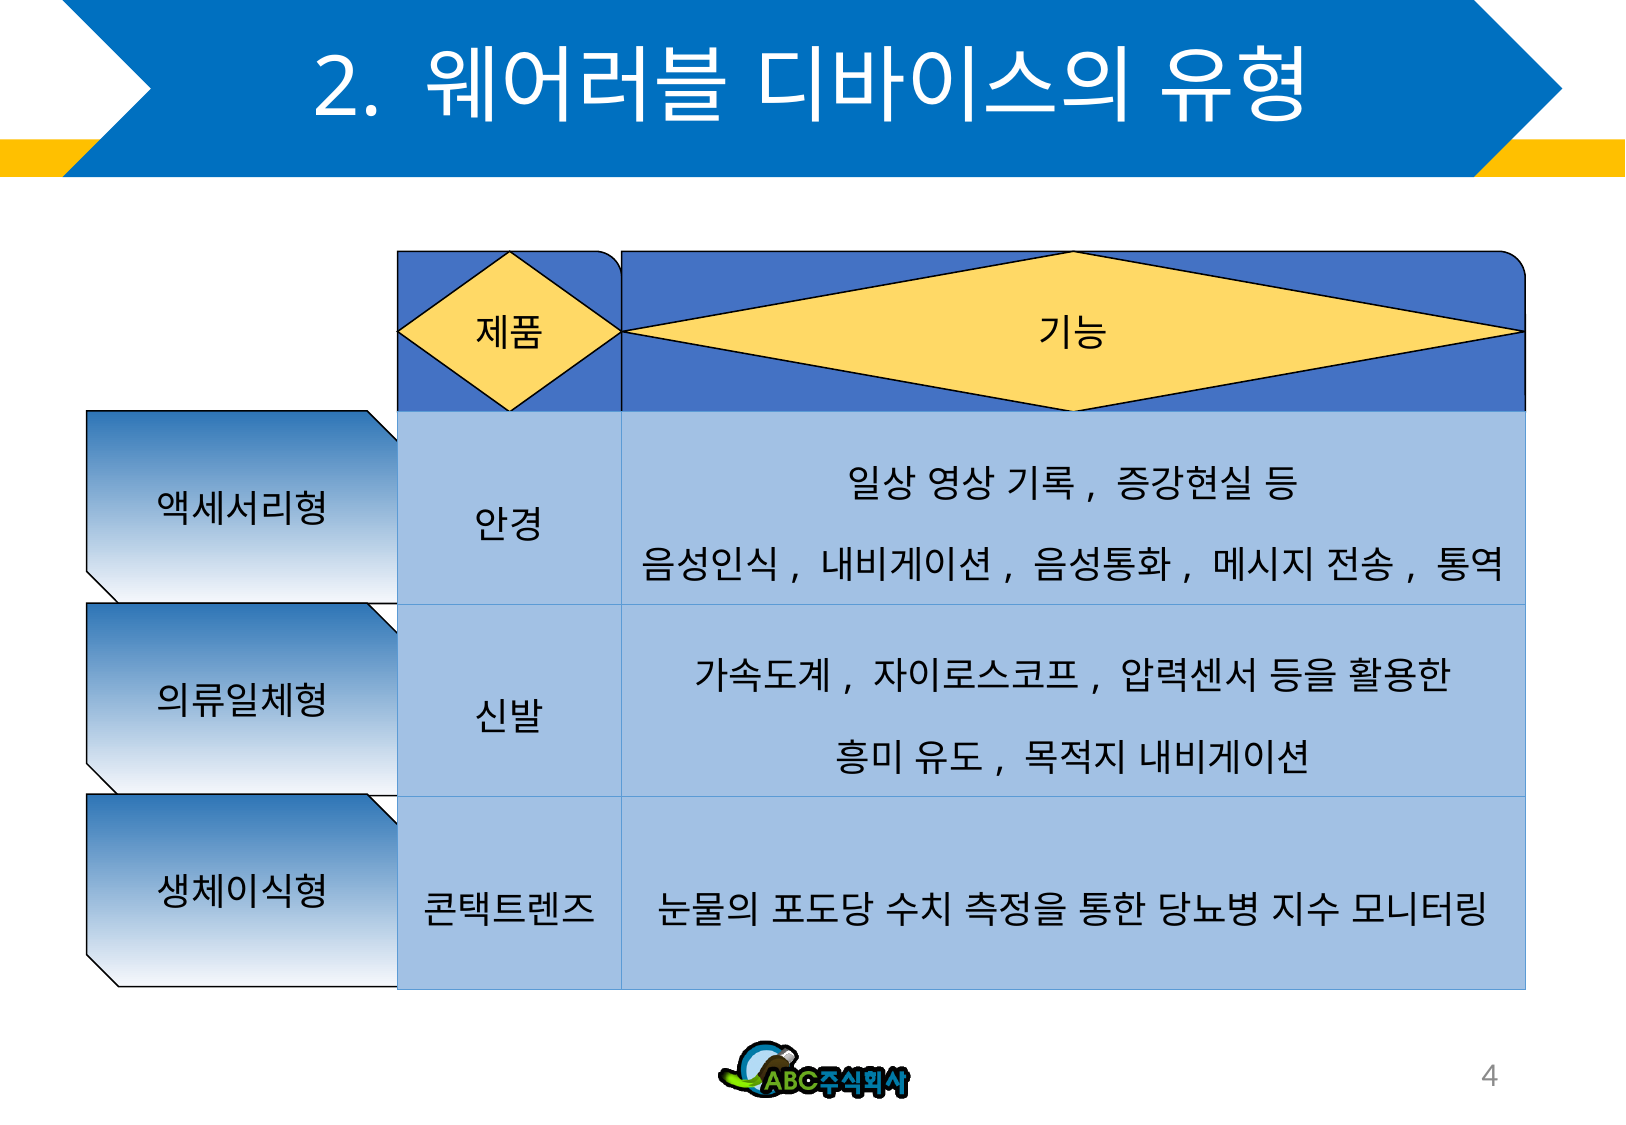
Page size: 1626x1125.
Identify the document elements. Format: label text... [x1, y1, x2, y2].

text_box 생체이식형 [85, 793, 397, 988]
text_box [396, 250, 508, 330]
picture [709, 1034, 916, 1103]
text_box 제품 [395, 250, 620, 411]
text_box [512, 250, 620, 328]
text_box 기능 [621, 250, 1526, 411]
table_cell 눈물의 포도당 수치 측정을 통한 당뇨병 지수 모니터링 [622, 797, 1525, 989]
text_box [1078, 250, 1527, 413]
text_box [620, 250, 1069, 411]
text_box 액세서리형 [85, 409, 397, 605]
title 2. 웨어러블 디바이스의 유형 [0, 0, 1625, 177]
text_box [515, 335, 620, 411]
table_cell 가속도계, 자이로스코프, 압력센서 등을 활용한 흥미 유도, 목적지 내비게이션 [622, 605, 1525, 796]
slide_number 4 [1147, 1042, 1514, 1103]
text_box 의류일체형 [85, 602, 397, 797]
table_cell 신발 [398, 605, 621, 796]
table_header 안경 [398, 412, 621, 604]
table_cell 콘택트렌즈 [398, 797, 621, 989]
text_box [396, 333, 505, 411]
table_header 일상 영상 기록, 증강현실 등 음성인식, 내비게이션, 음성통화, 메시지 전송, 통역 [622, 412, 1525, 604]
